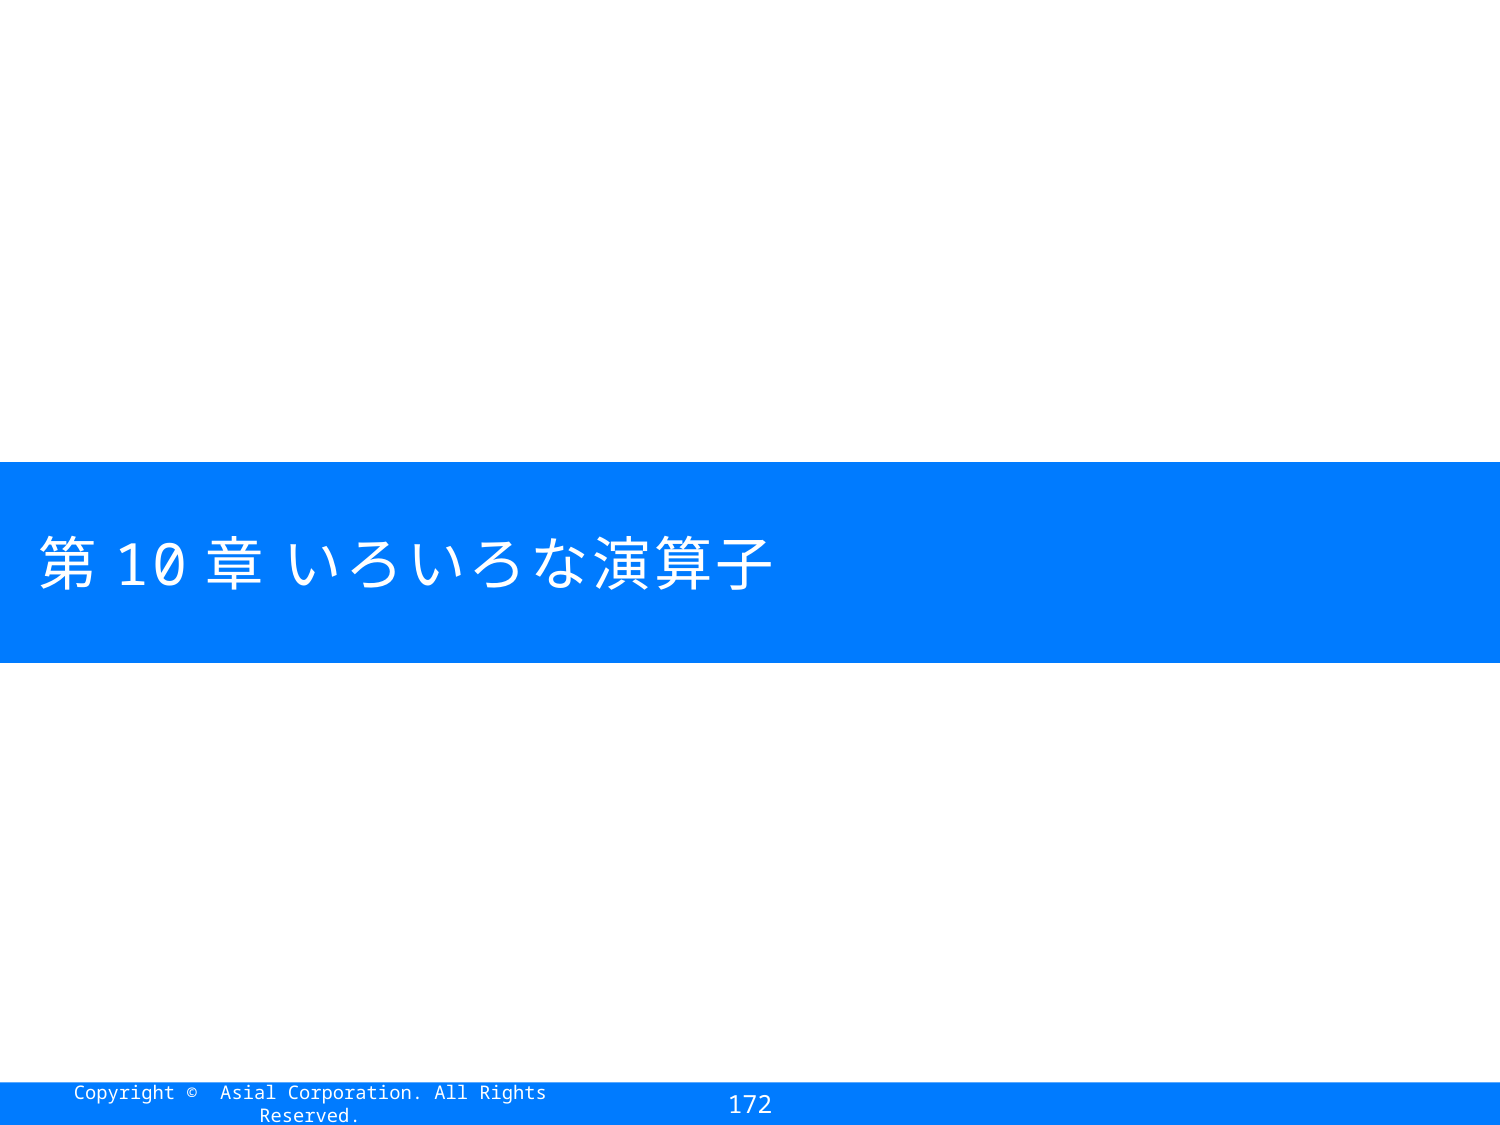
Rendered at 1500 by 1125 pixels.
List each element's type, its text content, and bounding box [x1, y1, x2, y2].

slide_number 172 [581, 1075, 919, 1125]
title 第10章 いろいろな演算子 [23, 462, 1500, 663]
